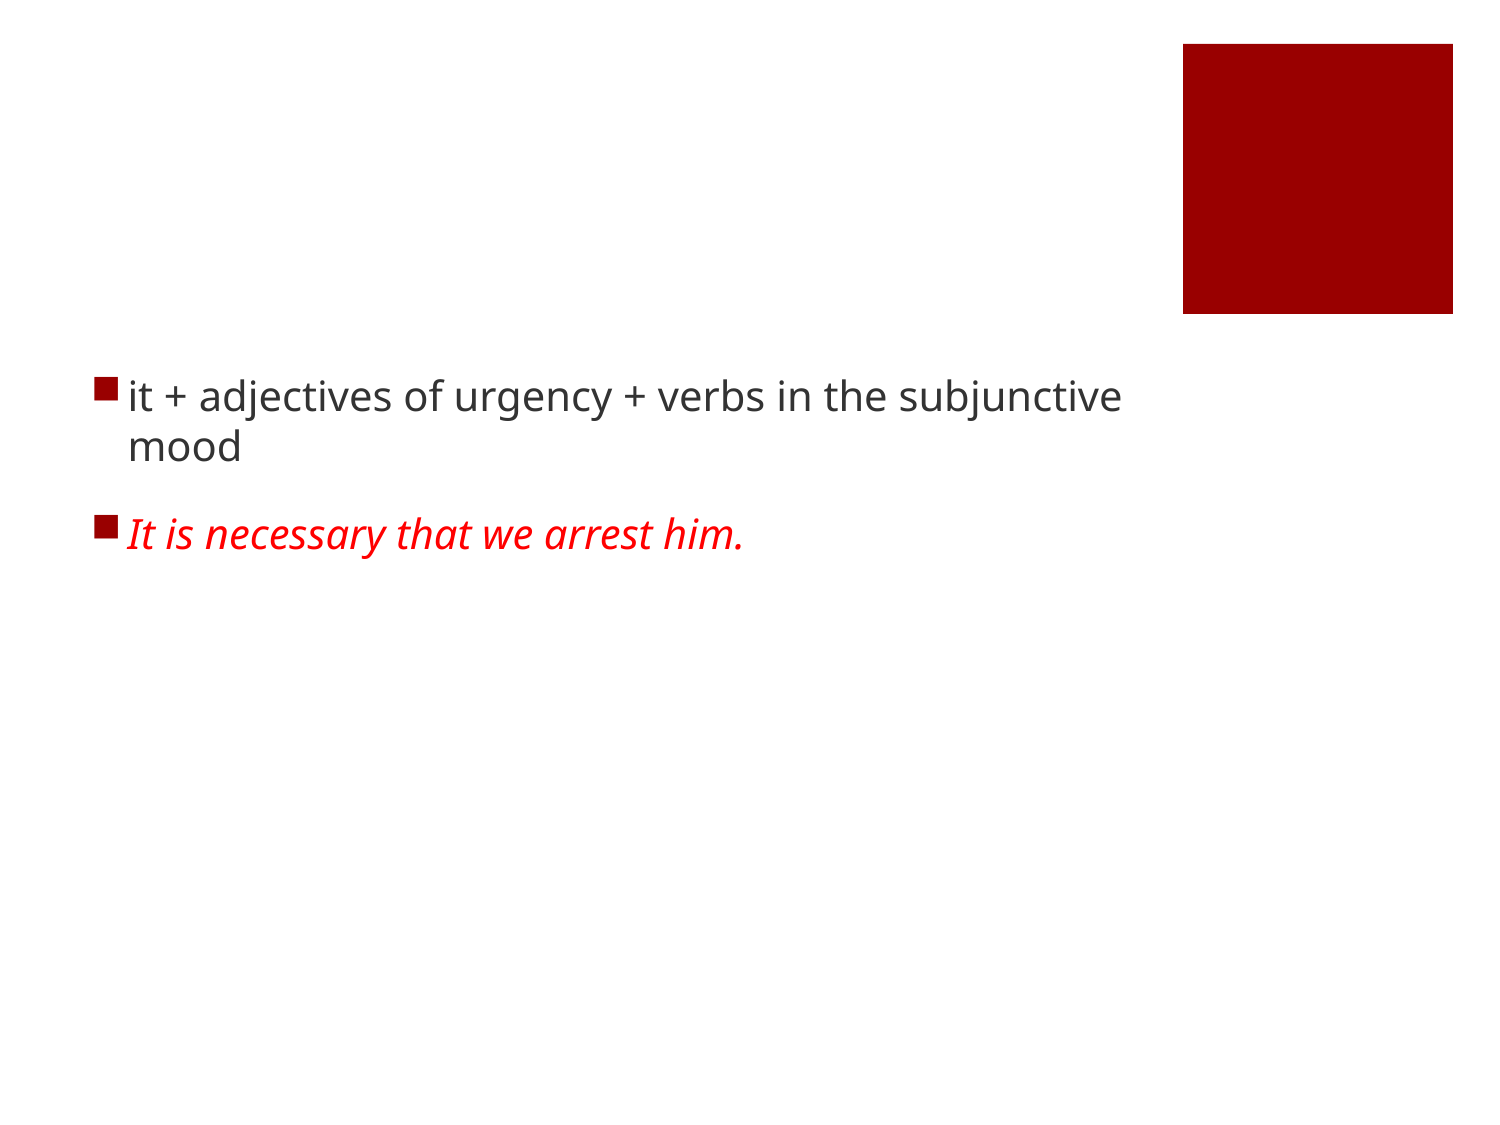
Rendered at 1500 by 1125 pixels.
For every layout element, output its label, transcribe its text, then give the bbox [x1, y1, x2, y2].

list it + adjectives of urgency + verbs in the subjunctive mood It is necessary that we arrest him. [75, 362, 1143, 1005]
